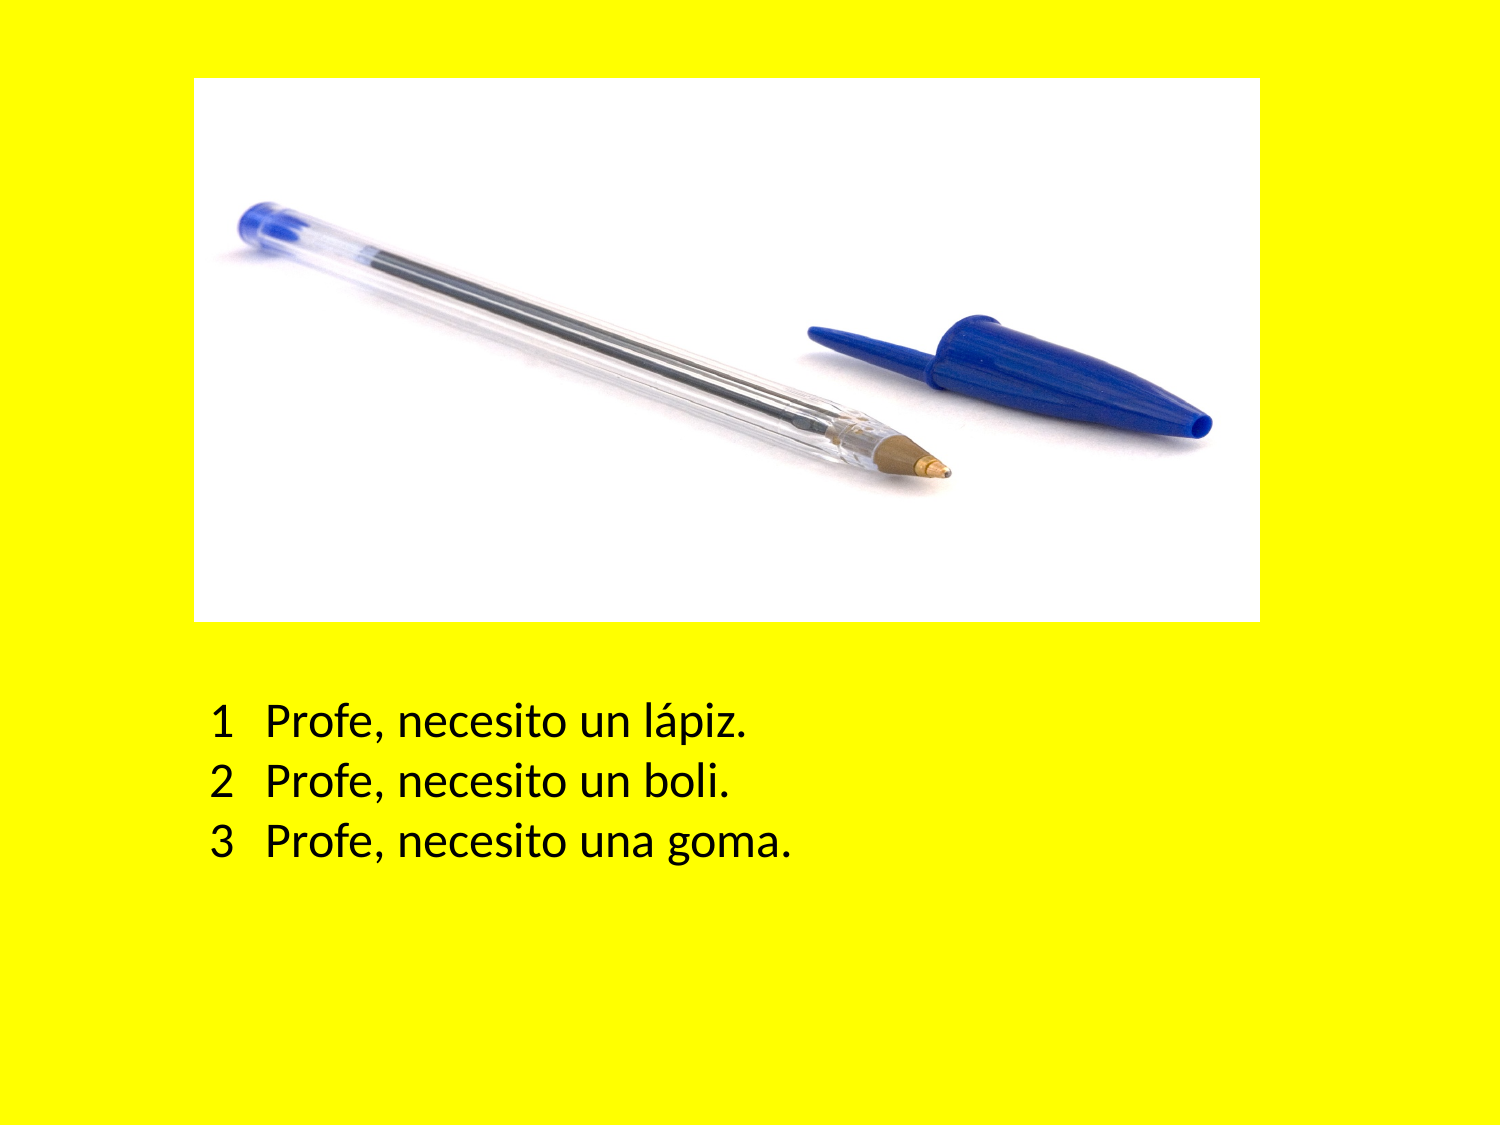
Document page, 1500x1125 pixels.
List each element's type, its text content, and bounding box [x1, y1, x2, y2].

text_box Profe, necesito un lápiz. Profe, necesito un boli. Profe, necesito una goma. [194, 680, 1282, 876]
picture [194, 77, 1261, 622]
